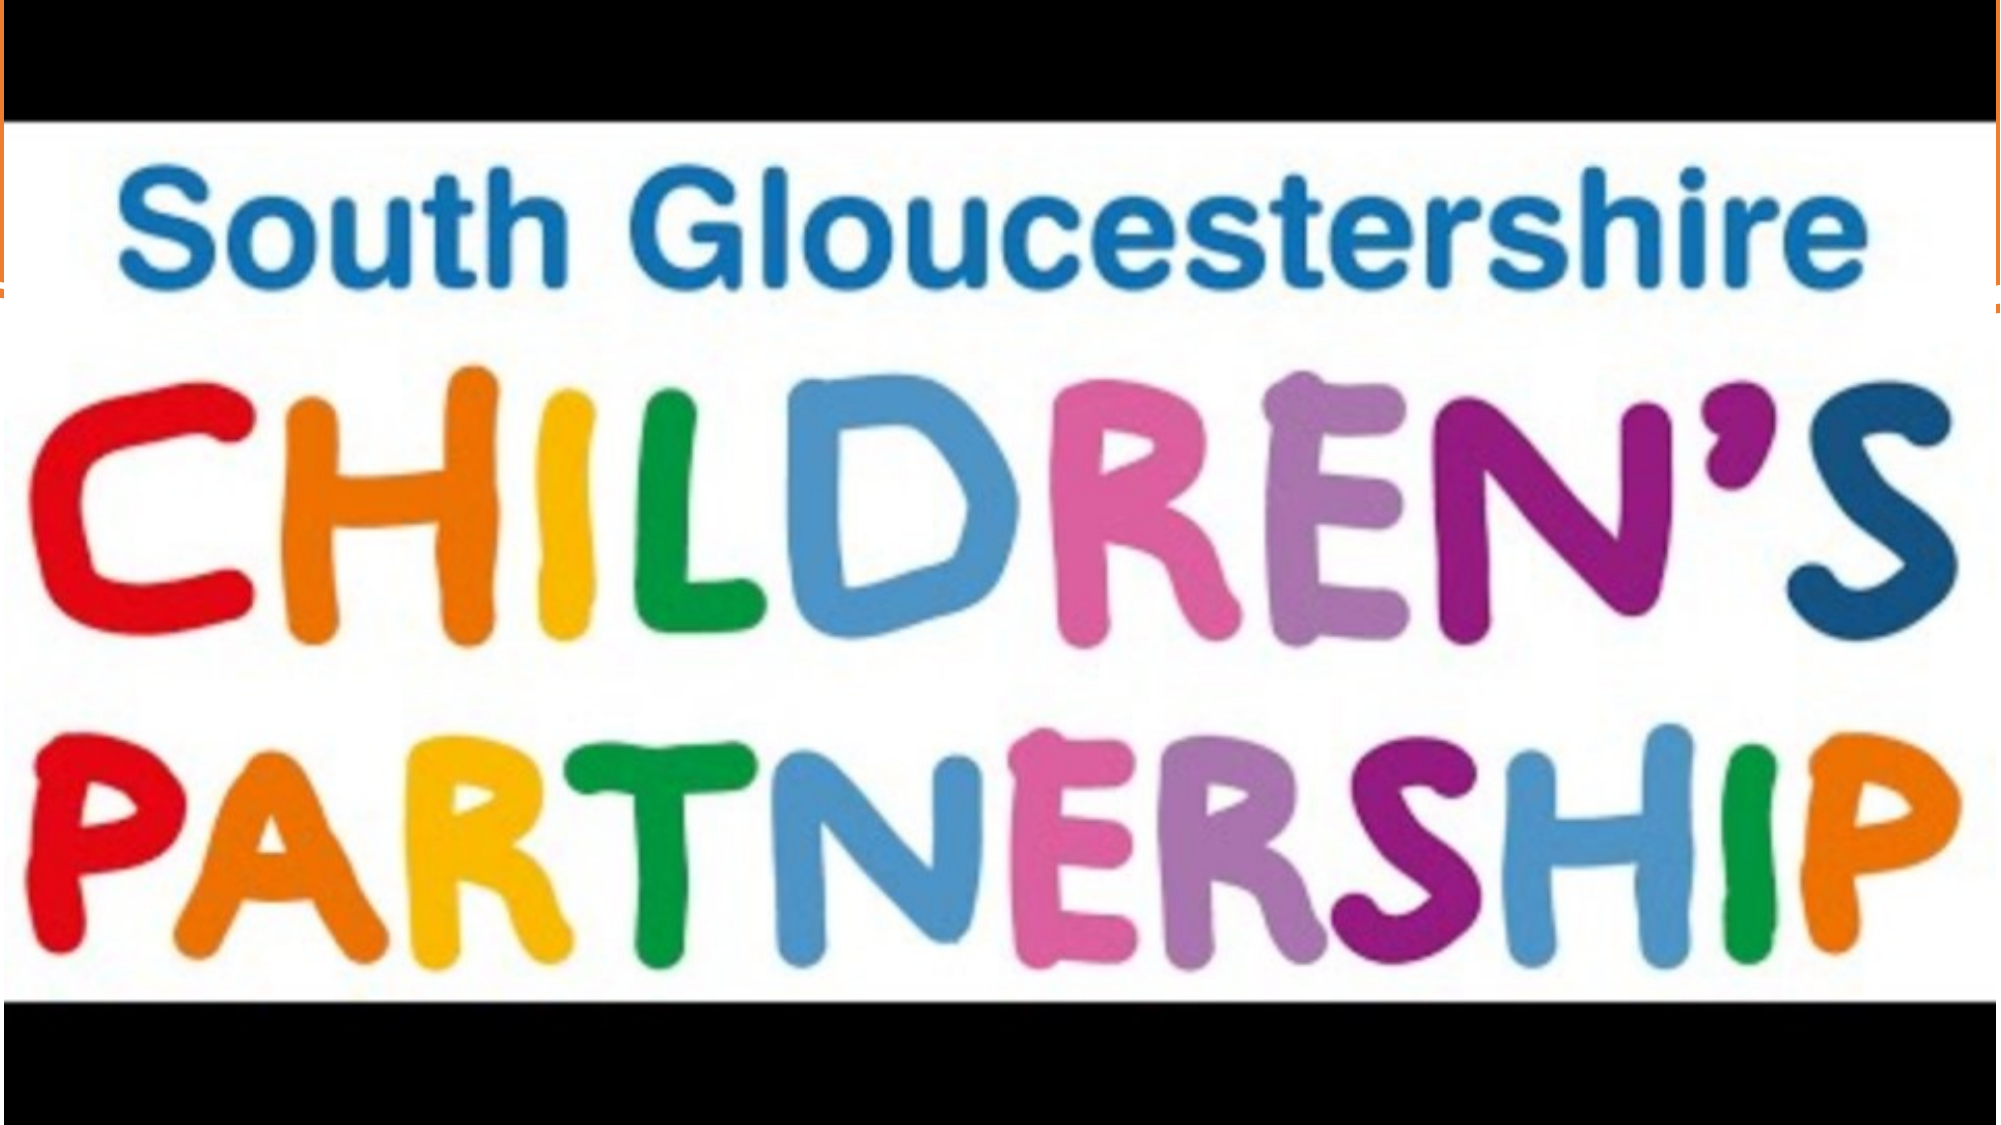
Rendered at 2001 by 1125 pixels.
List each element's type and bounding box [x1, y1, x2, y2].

text_box [3, 0, 1997, 1125]
